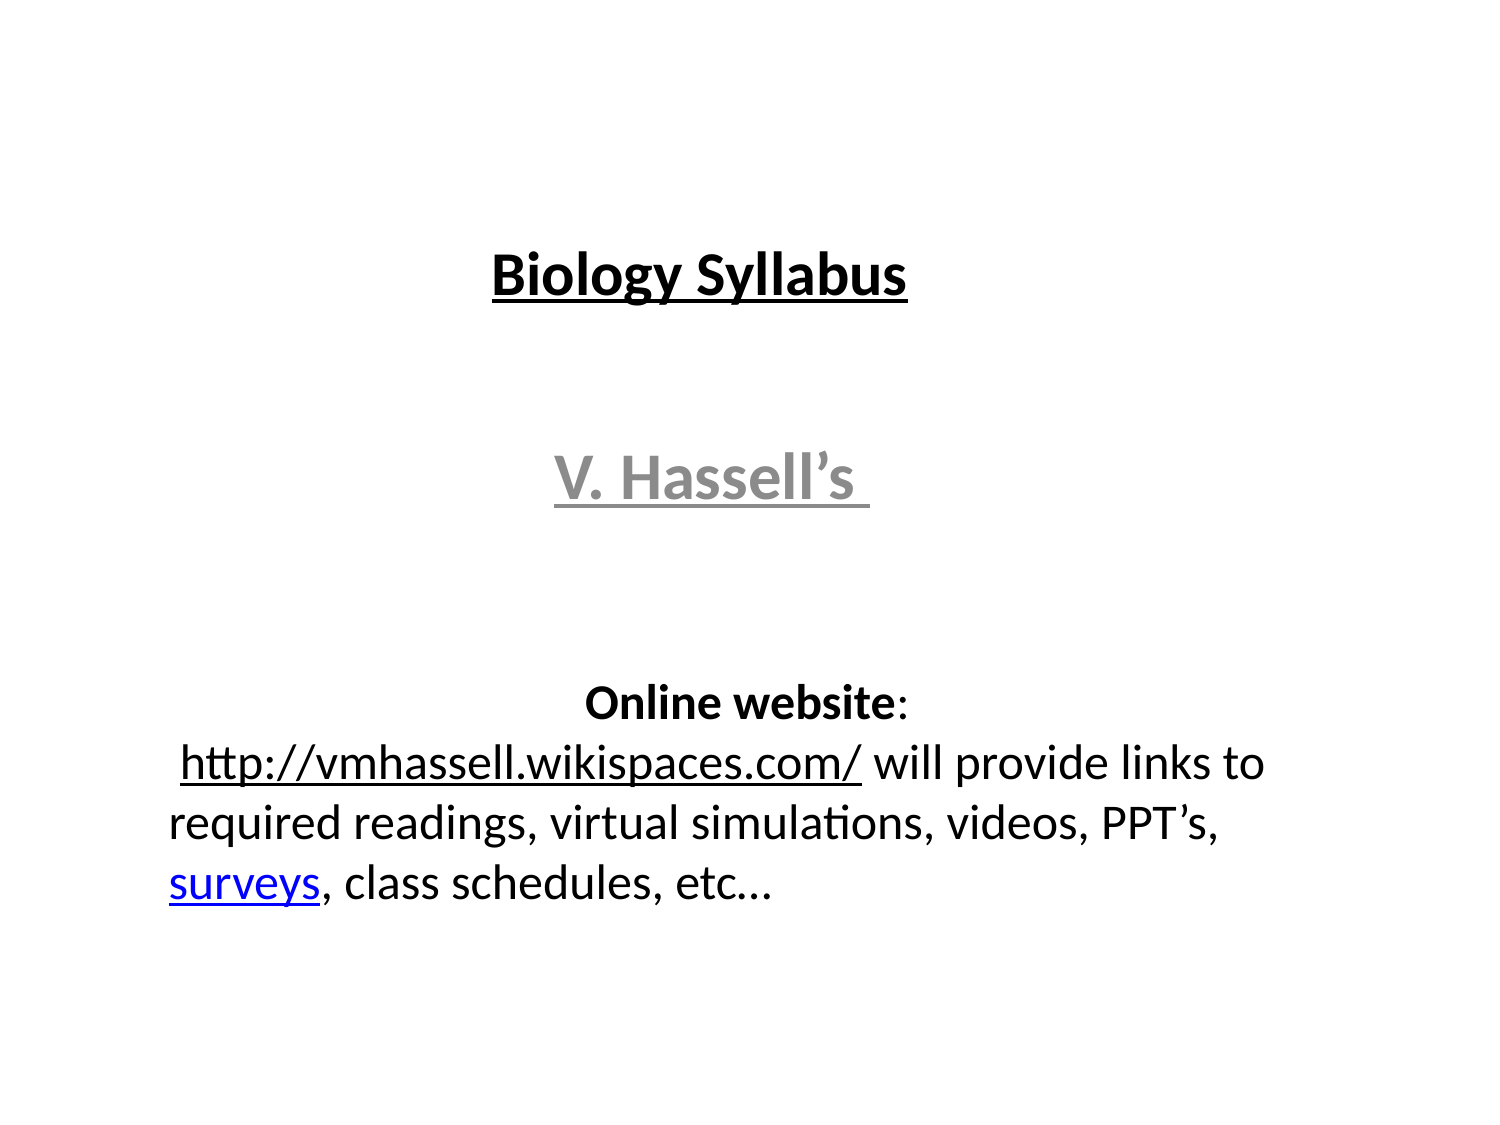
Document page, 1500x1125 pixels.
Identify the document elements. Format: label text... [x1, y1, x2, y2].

text_box Online website: http://vmhassell.wikispaces.com/ will provide links to required readings, virtual simulations, videos, PPT’s, surveys, class schedules, etc… [153, 662, 1342, 963]
subtitle V. Hassell’s [187, 425, 1238, 613]
title Biology Syllabus [62, 149, 1338, 392]
